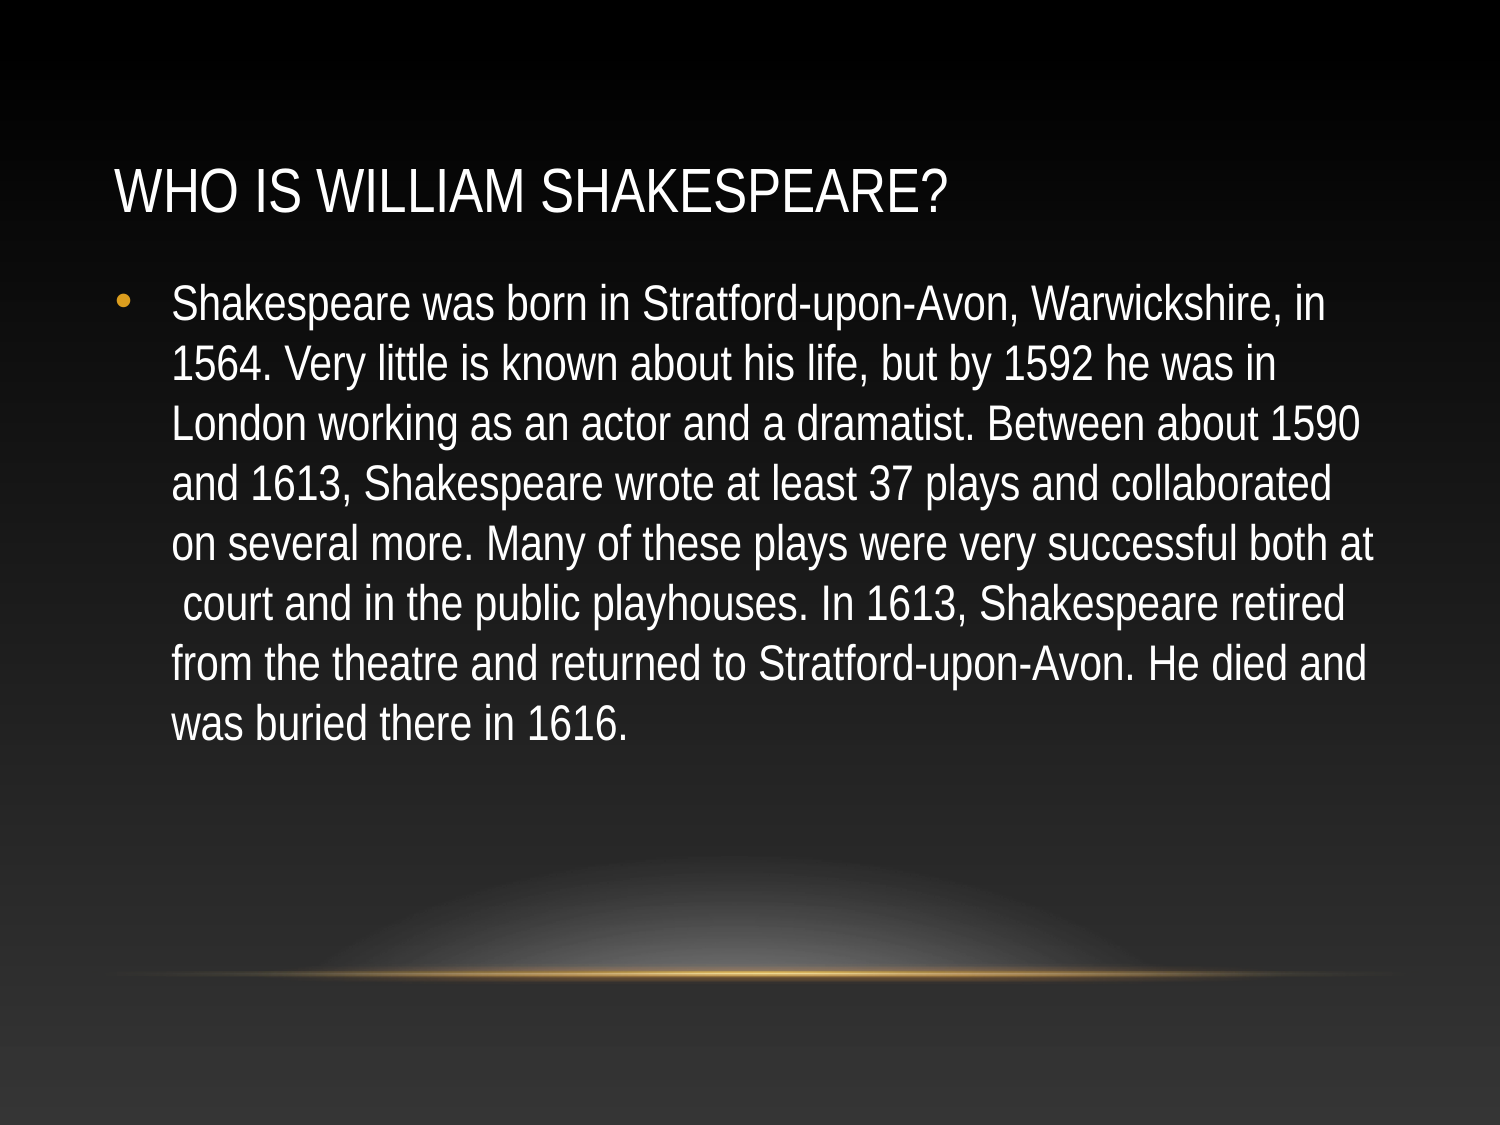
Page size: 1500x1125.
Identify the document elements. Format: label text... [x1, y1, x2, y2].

title WHO IS WILLIAM SHAKESPEARE? [112, 147, 954, 267]
text_box Shakespeare was born in Stratford-upon-Avon, Warwickshire, in 1564. Very little is known about his life, but by 1592 he was in London working as an actor and a dramatist. Between about 1590 and 1613, Shakespeare wrote at least 37 plays and collaborated on several more. Many of these plays were very successful both at court and in the public playhouses. In 1613, Shakespeare retired from the theatre and returned to Stratford-upon-Avon. He died and was buried there in 1616. [112, 267, 1383, 750]
picture [0, 0, 1500, 1125]
